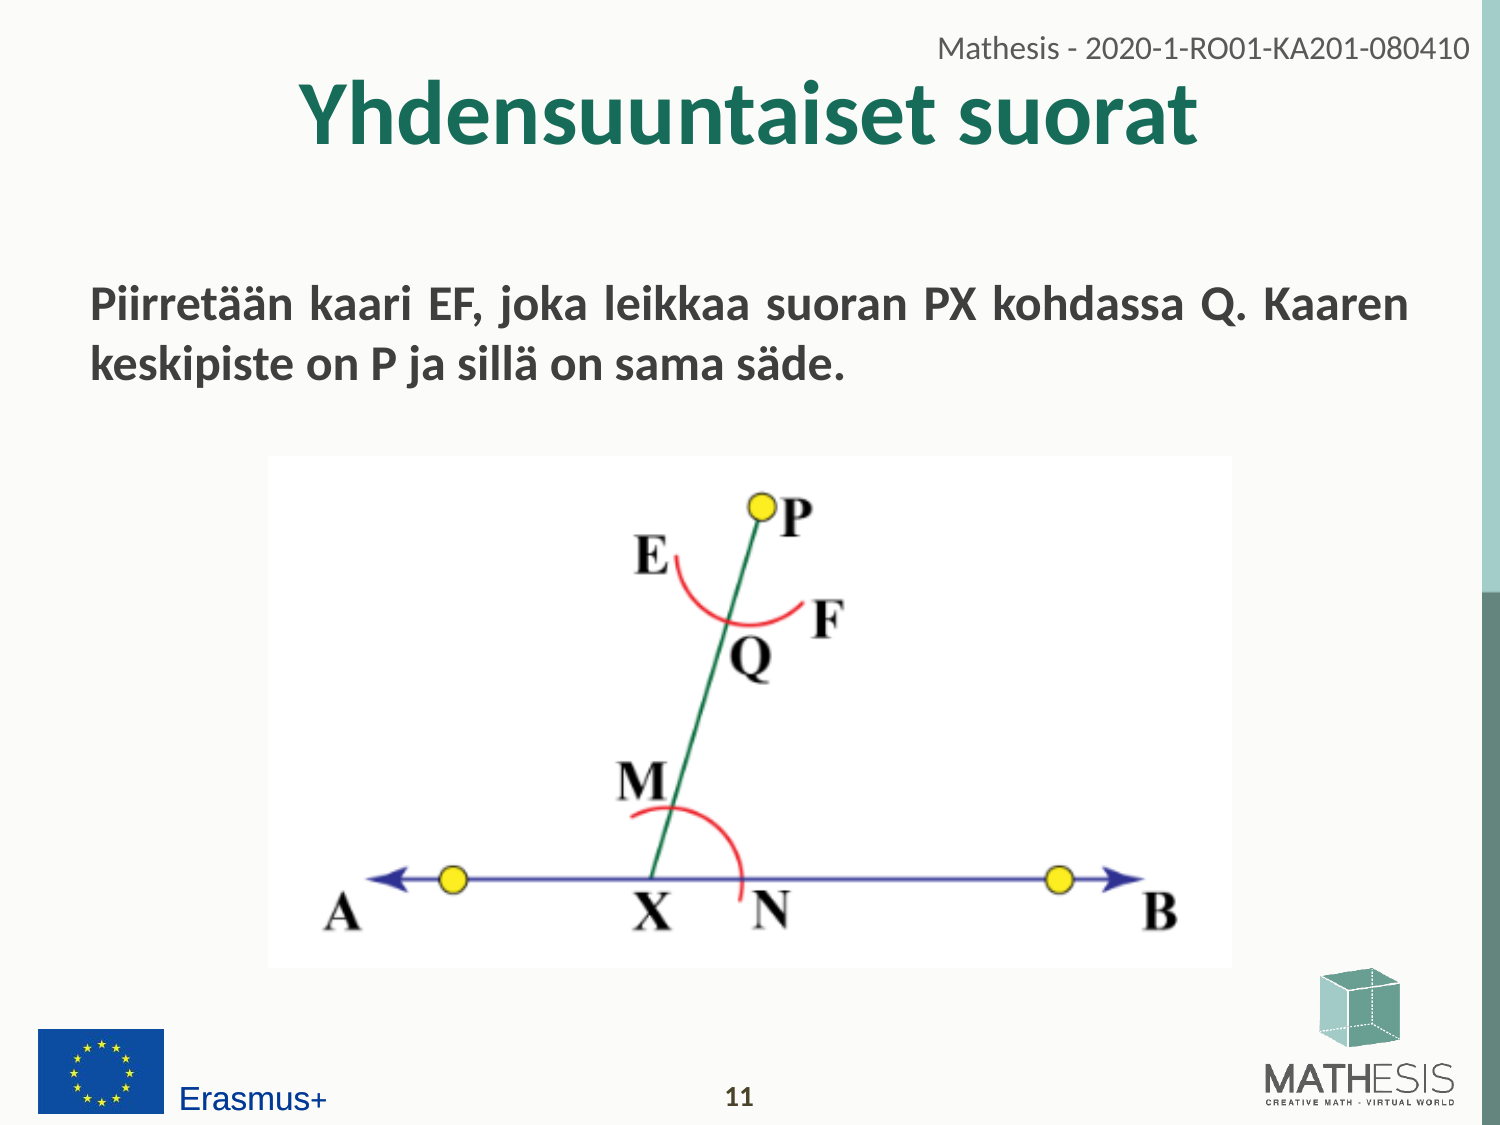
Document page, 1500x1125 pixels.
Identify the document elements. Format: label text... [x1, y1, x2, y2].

list Piirretään kaari EF, joka leikkaa suoran PX kohdassa Q. Kaaren keskipiste on P ja sillä on sama säde. [75, 262, 1425, 398]
picture [38, 1029, 164, 1114]
title Yhdensuuntaiset suorat [75, 45, 1425, 233]
picture [268, 455, 1232, 969]
